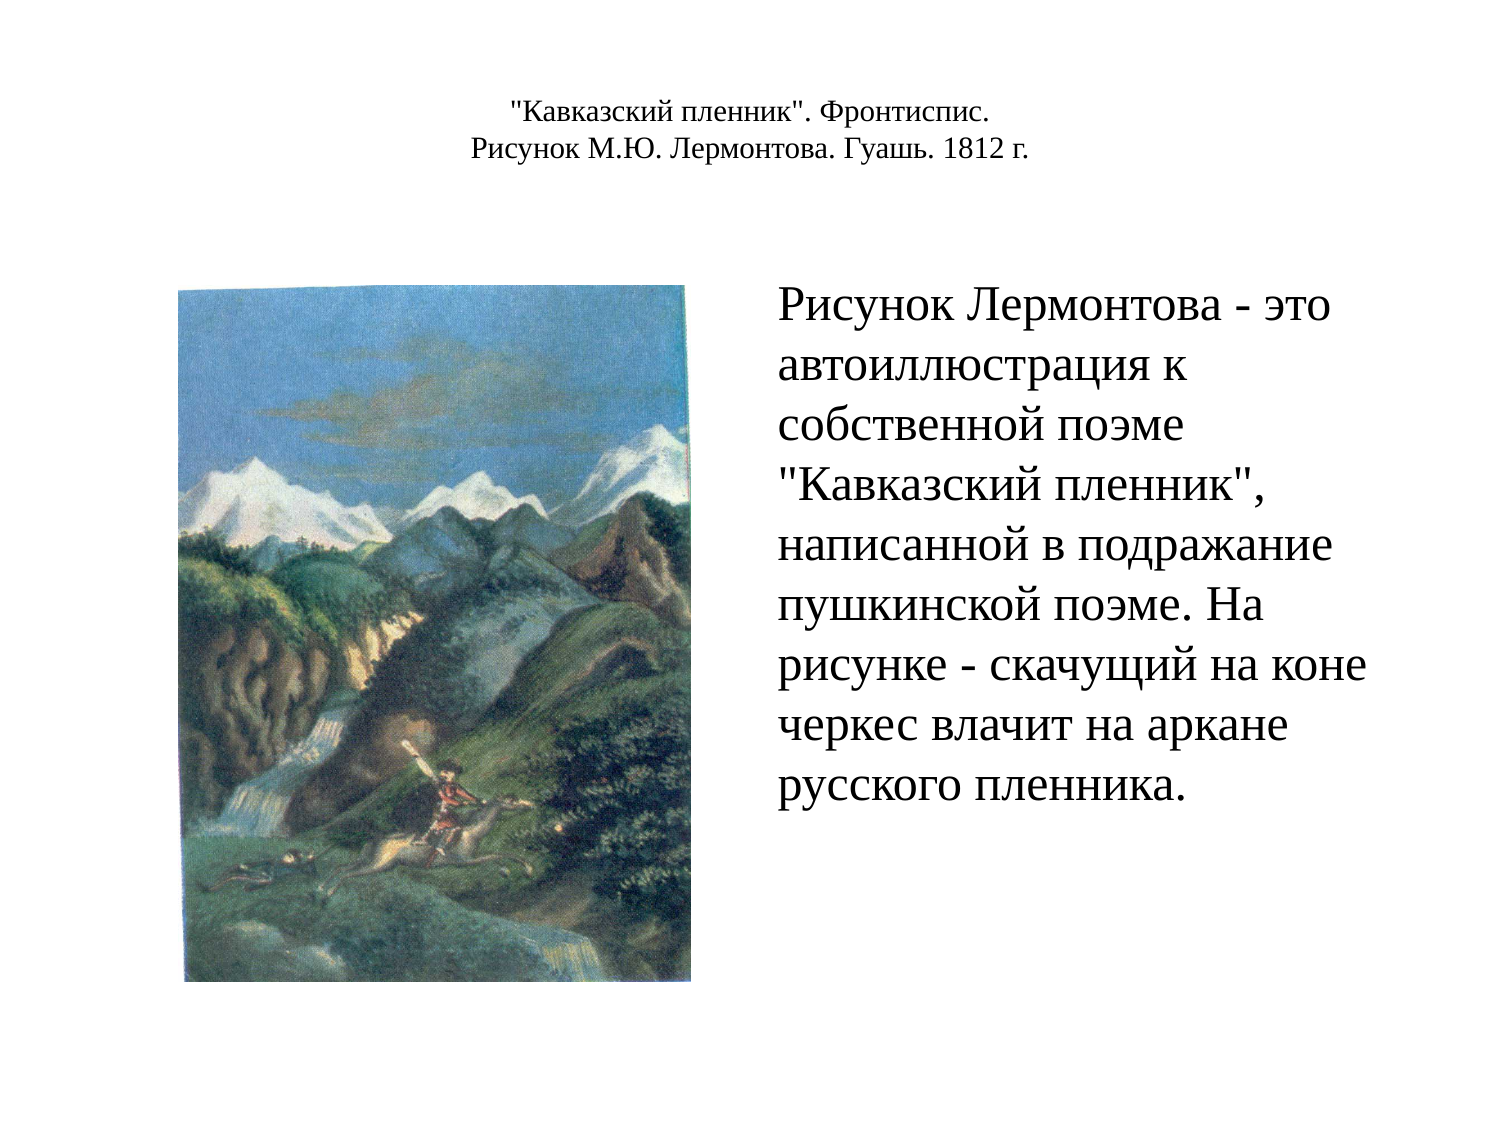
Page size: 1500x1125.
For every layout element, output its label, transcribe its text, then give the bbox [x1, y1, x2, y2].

title "Кавказский пленник". Фронтиспис. Рисунок М.Ю. Лермонтова. Гуашь. 1812 г. [75, 45, 1425, 233]
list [177, 285, 692, 982]
list Рисунок Лермонтова - это автоиллюстрация к собственной поэме "Кавказский пленник", написанной в подражание пушкинской поэме. На рисунке - скачущий на коне черкес влачит на аркане русского пленника. [762, 262, 1425, 1005]
